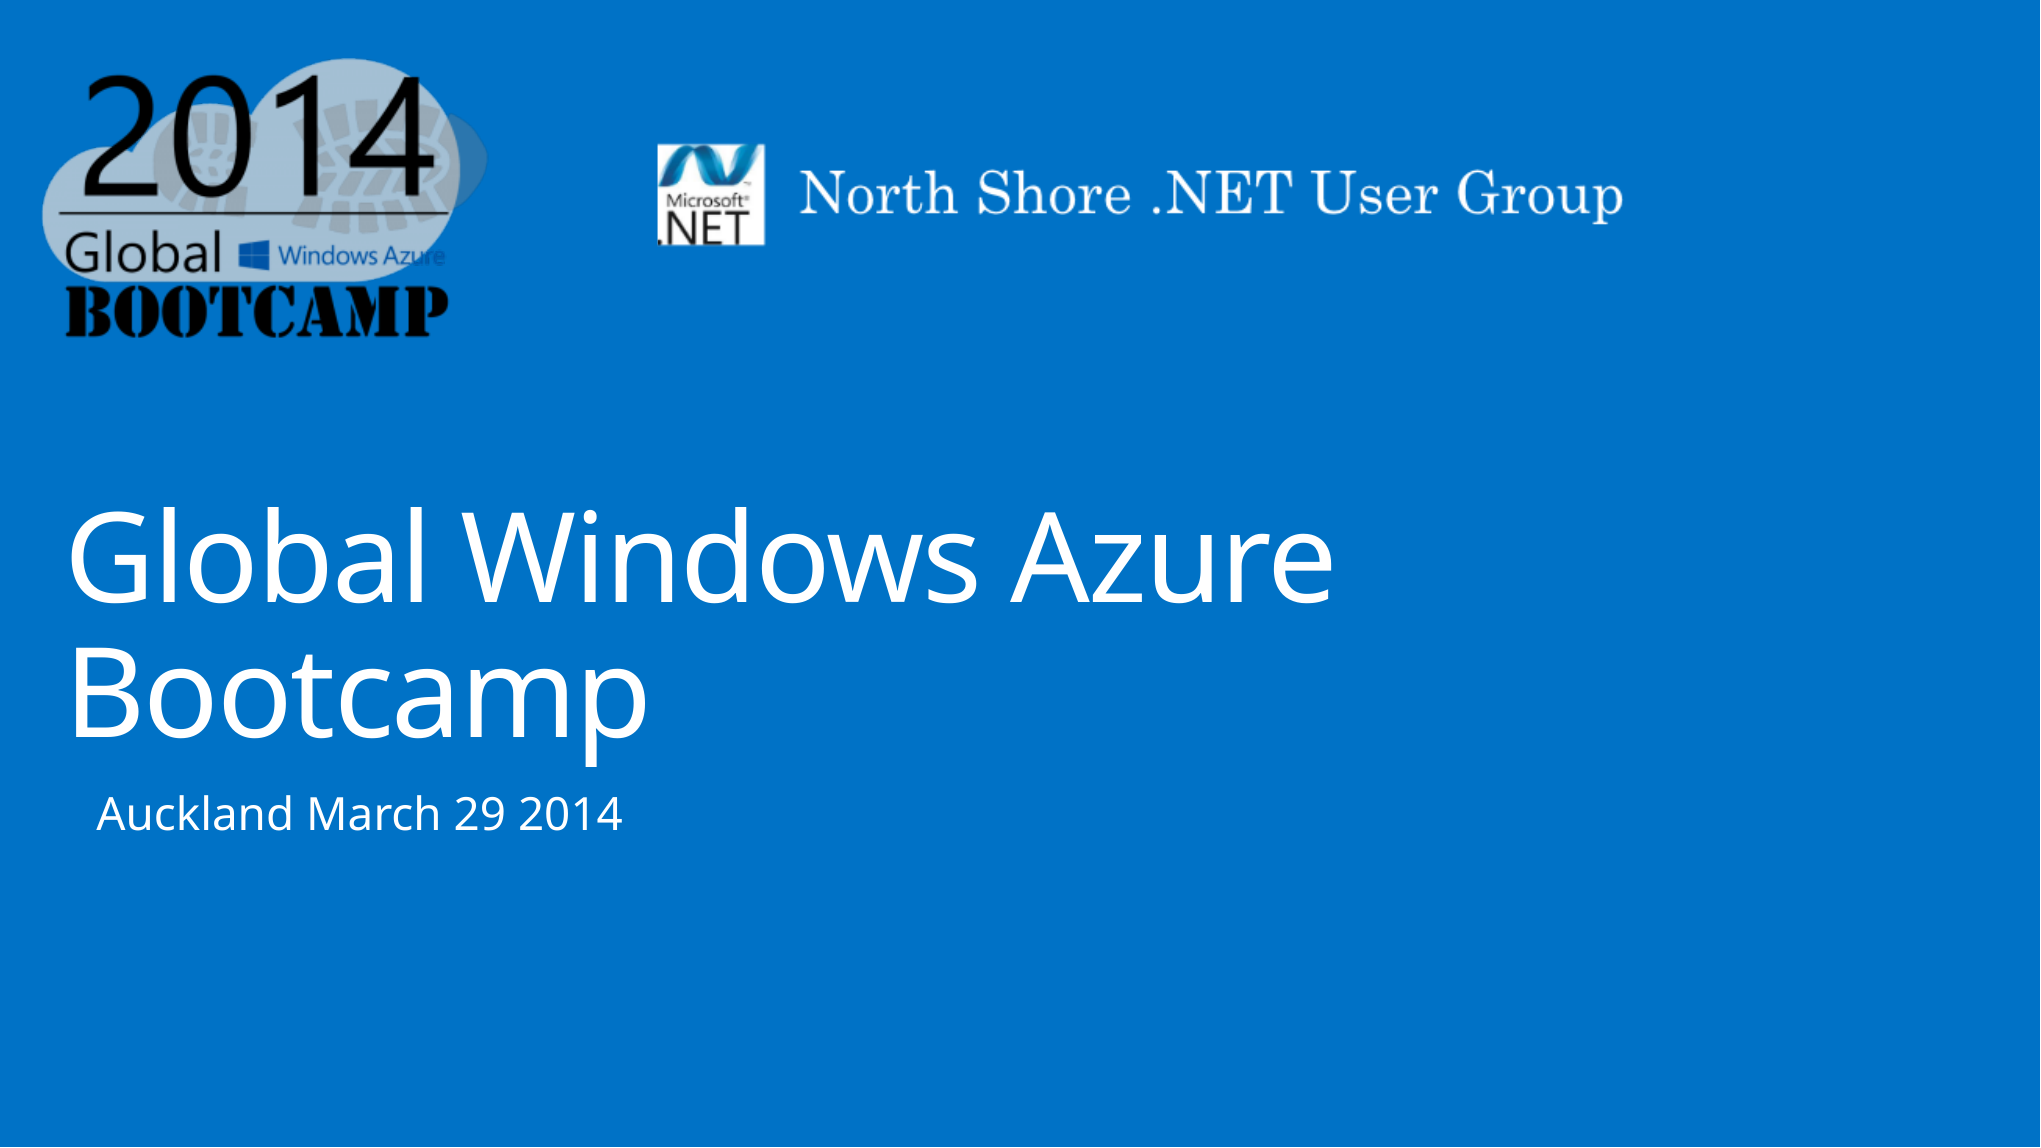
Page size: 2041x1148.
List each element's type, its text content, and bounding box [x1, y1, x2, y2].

picture [636, 138, 1627, 248]
title Global Windows Azure Bootcamp [40, 480, 1883, 778]
subtitle Auckland March 29 2014 [66, 766, 1495, 940]
picture [29, 35, 498, 352]
